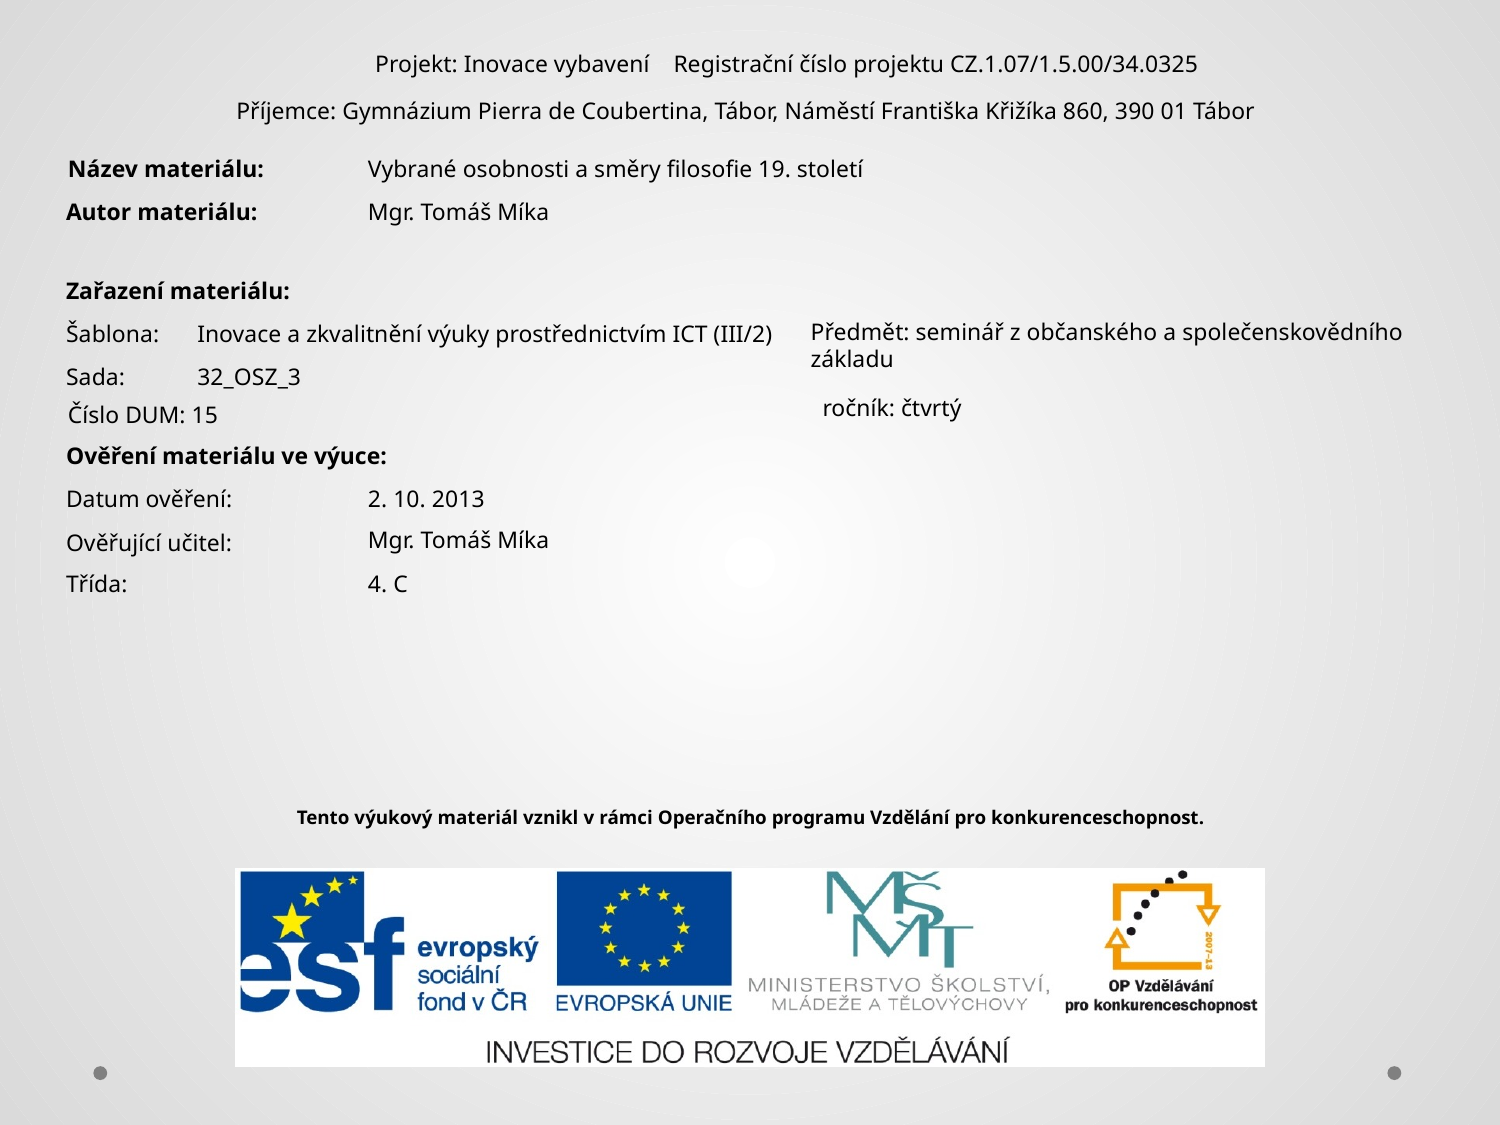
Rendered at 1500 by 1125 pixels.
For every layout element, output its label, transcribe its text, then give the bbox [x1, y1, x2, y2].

text_box Příjemce: Gymnázium Pierra de Coubertina, Tábor, Náměstí Františka Křižíka 860, 390 01 Tábor [112, 90, 1380, 131]
text_box Ověření materiálu ve výuce: [52, 434, 507, 476]
text_box Předmět: seminář z občanského a společenskovědního základu [797, 310, 1436, 379]
text_box ročník: čtvrtý [809, 387, 1076, 428]
text_box 4. C [354, 562, 463, 604]
text_box Šablona: [52, 312, 183, 354]
text_box Vybrané osobnosti a směry filosofie 19. století [354, 148, 1057, 190]
text_box Mgr. Tomáš Míka [354, 191, 617, 233]
text_box Mgr. Tomáš Míka [354, 519, 617, 561]
text_box 2. 10. 2013 [354, 478, 561, 519]
picture [235, 867, 1265, 1067]
text_box Projekt: Inovace vybavení Registrační číslo projektu CZ.1.07/1.5.00/34.0325 [265, 42, 1226, 84]
text_box Zařazení materiálu: [52, 270, 379, 311]
text_box Číslo DUM: 15 [54, 394, 258, 434]
text_box Sada: [52, 356, 180, 398]
text_box Tento výukový materiál vznikl v rámci Operačního programu Vzdělání pro konkurenceschopnost. [129, 798, 1371, 835]
text_box Ověřující učitel: [52, 521, 312, 563]
text_box Autor materiálu: [52, 191, 334, 233]
text_box Třída: [52, 563, 180, 604]
text_box Název materiálu: [54, 148, 374, 217]
text_box Datum ověření: [52, 478, 308, 519]
text_box Inovace a zkvalitnění výuky prostřednictvím ICT (III/2) [183, 312, 949, 354]
text_box 32_OSZ_3 [183, 356, 580, 398]
